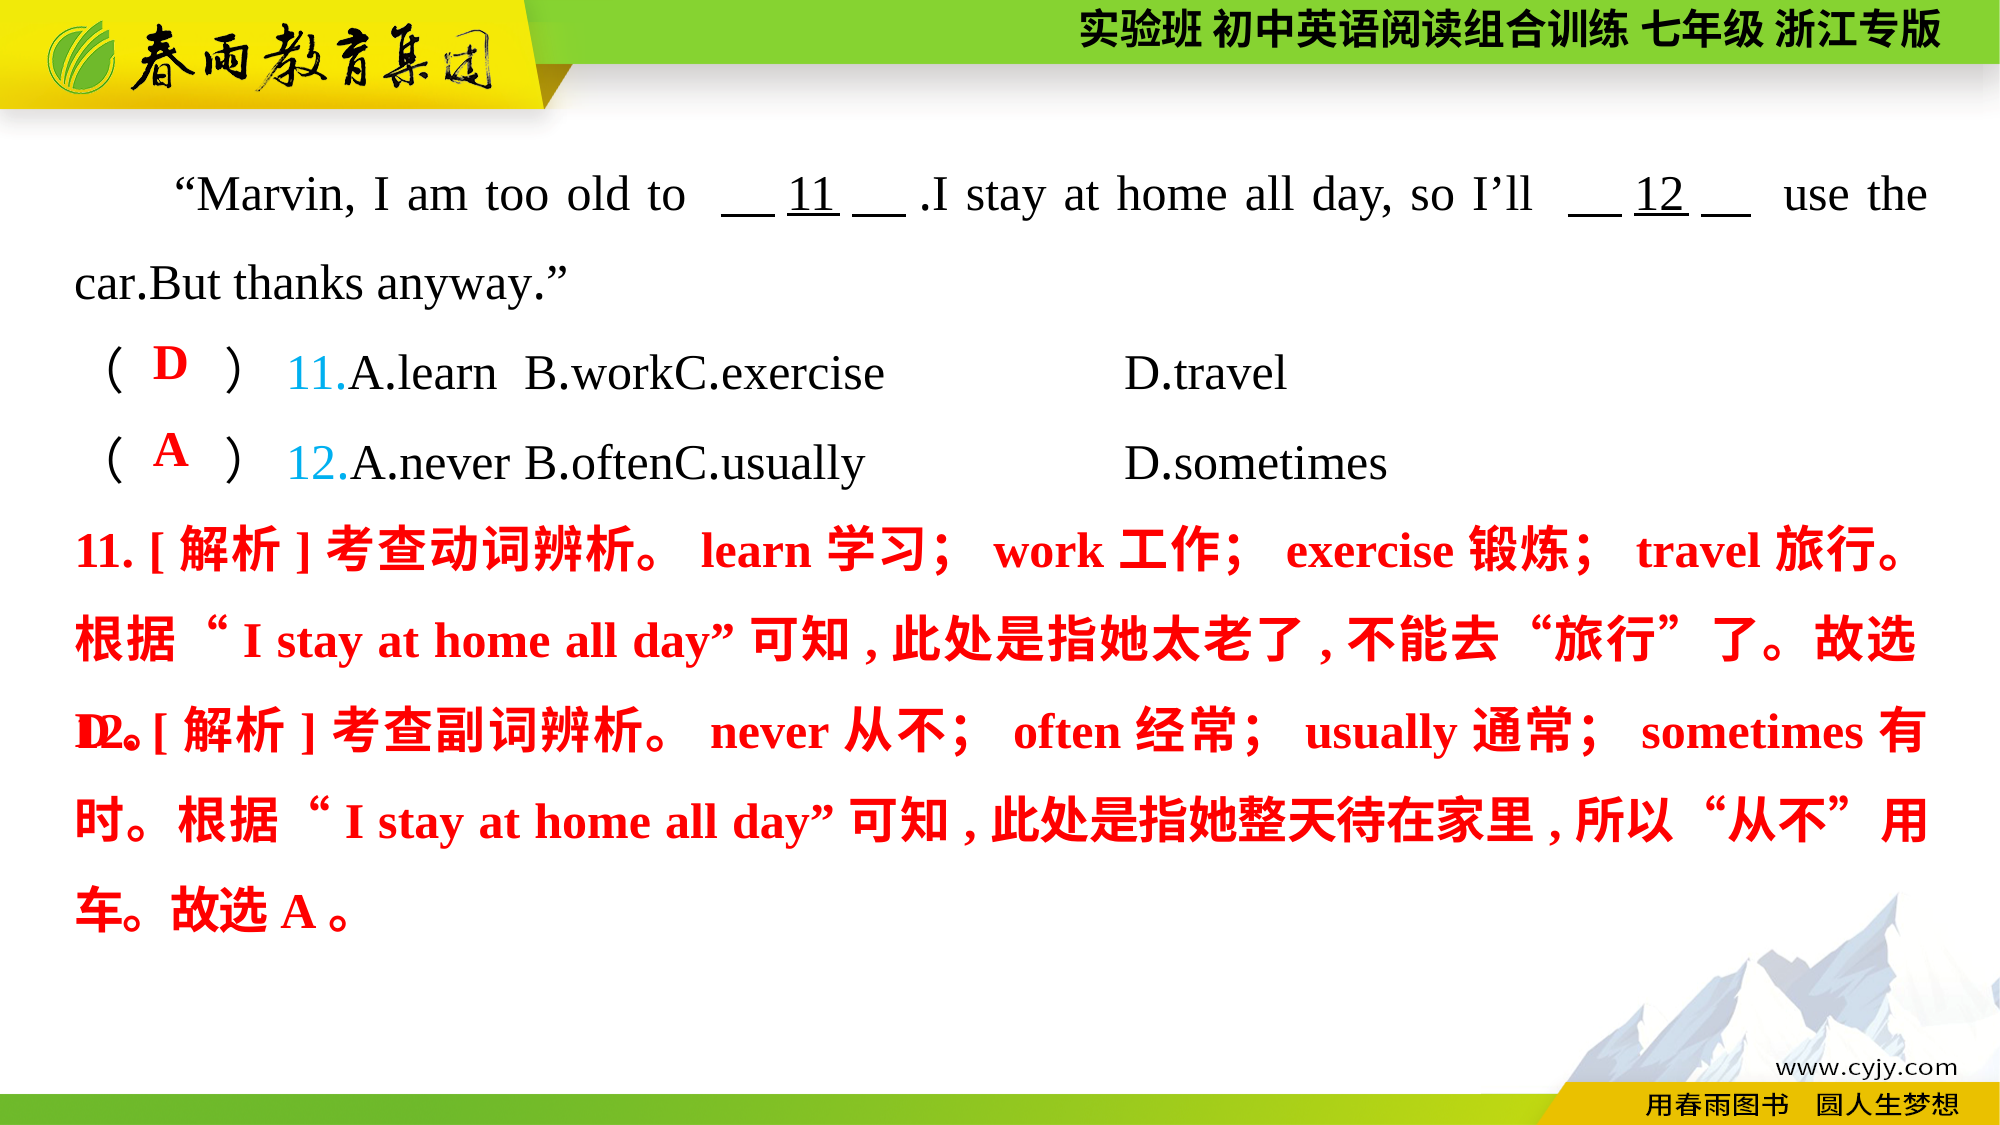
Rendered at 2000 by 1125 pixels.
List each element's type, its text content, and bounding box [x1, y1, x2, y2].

text_box 11. [解析]考查动词辨析。learn学习；work工作；exercise锻炼；travel旅行。根据“I stay at home all day”可知,此处是指她太老了,不能去“旅行”了。故选D。 [59, 479, 1944, 660]
list “Marvin, I am too old to 11 .I stay at home all day, so I’ll 12 use the car.But thanks anyway.” （ ）11.A.learn B.work C.exercise D.travel （ ）12.A.never B.often C.usually D.sometimes [59, 122, 1944, 479]
text_box A [138, 409, 204, 485]
picture [0, 0, 2000, 1125]
text_box 12. [解析]考查副词辨析。never从不；often经常；usually通常；sometimes有时。根据“I stay at home all day”可知,此处是指她整天待在家里,所以“从不”用车。故选A。 [59, 660, 1944, 946]
text_box D [138, 321, 204, 397]
